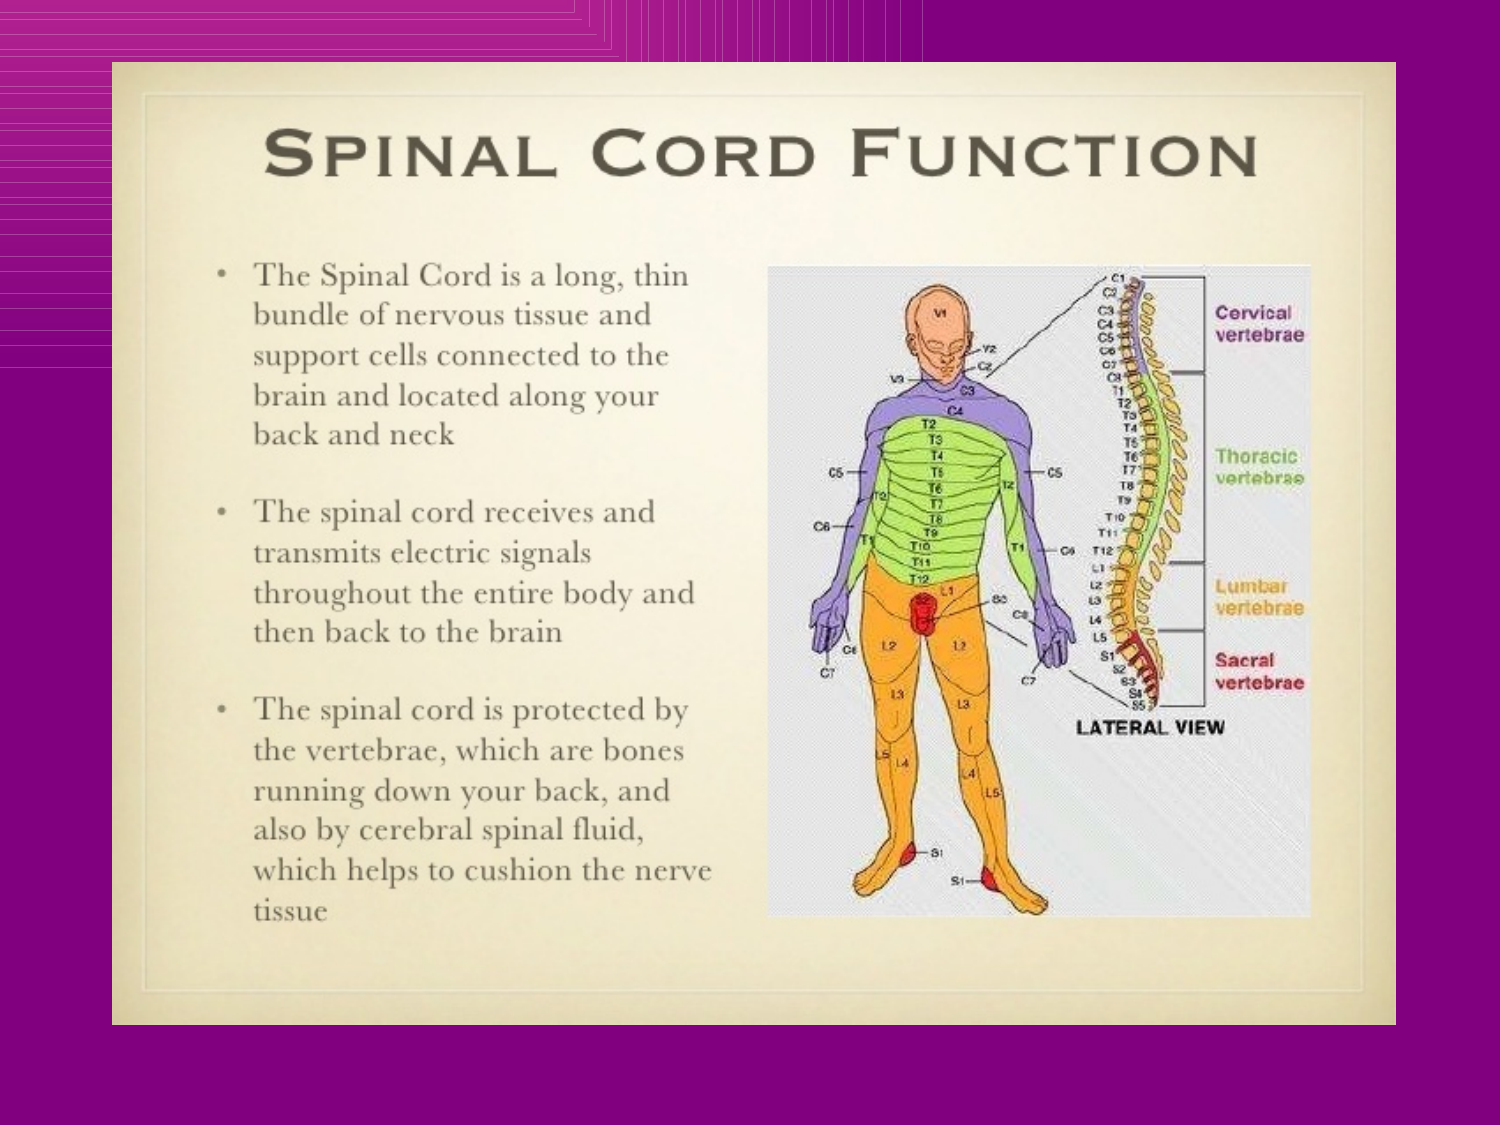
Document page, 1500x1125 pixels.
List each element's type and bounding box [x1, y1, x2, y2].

picture [112, 62, 1397, 1026]
